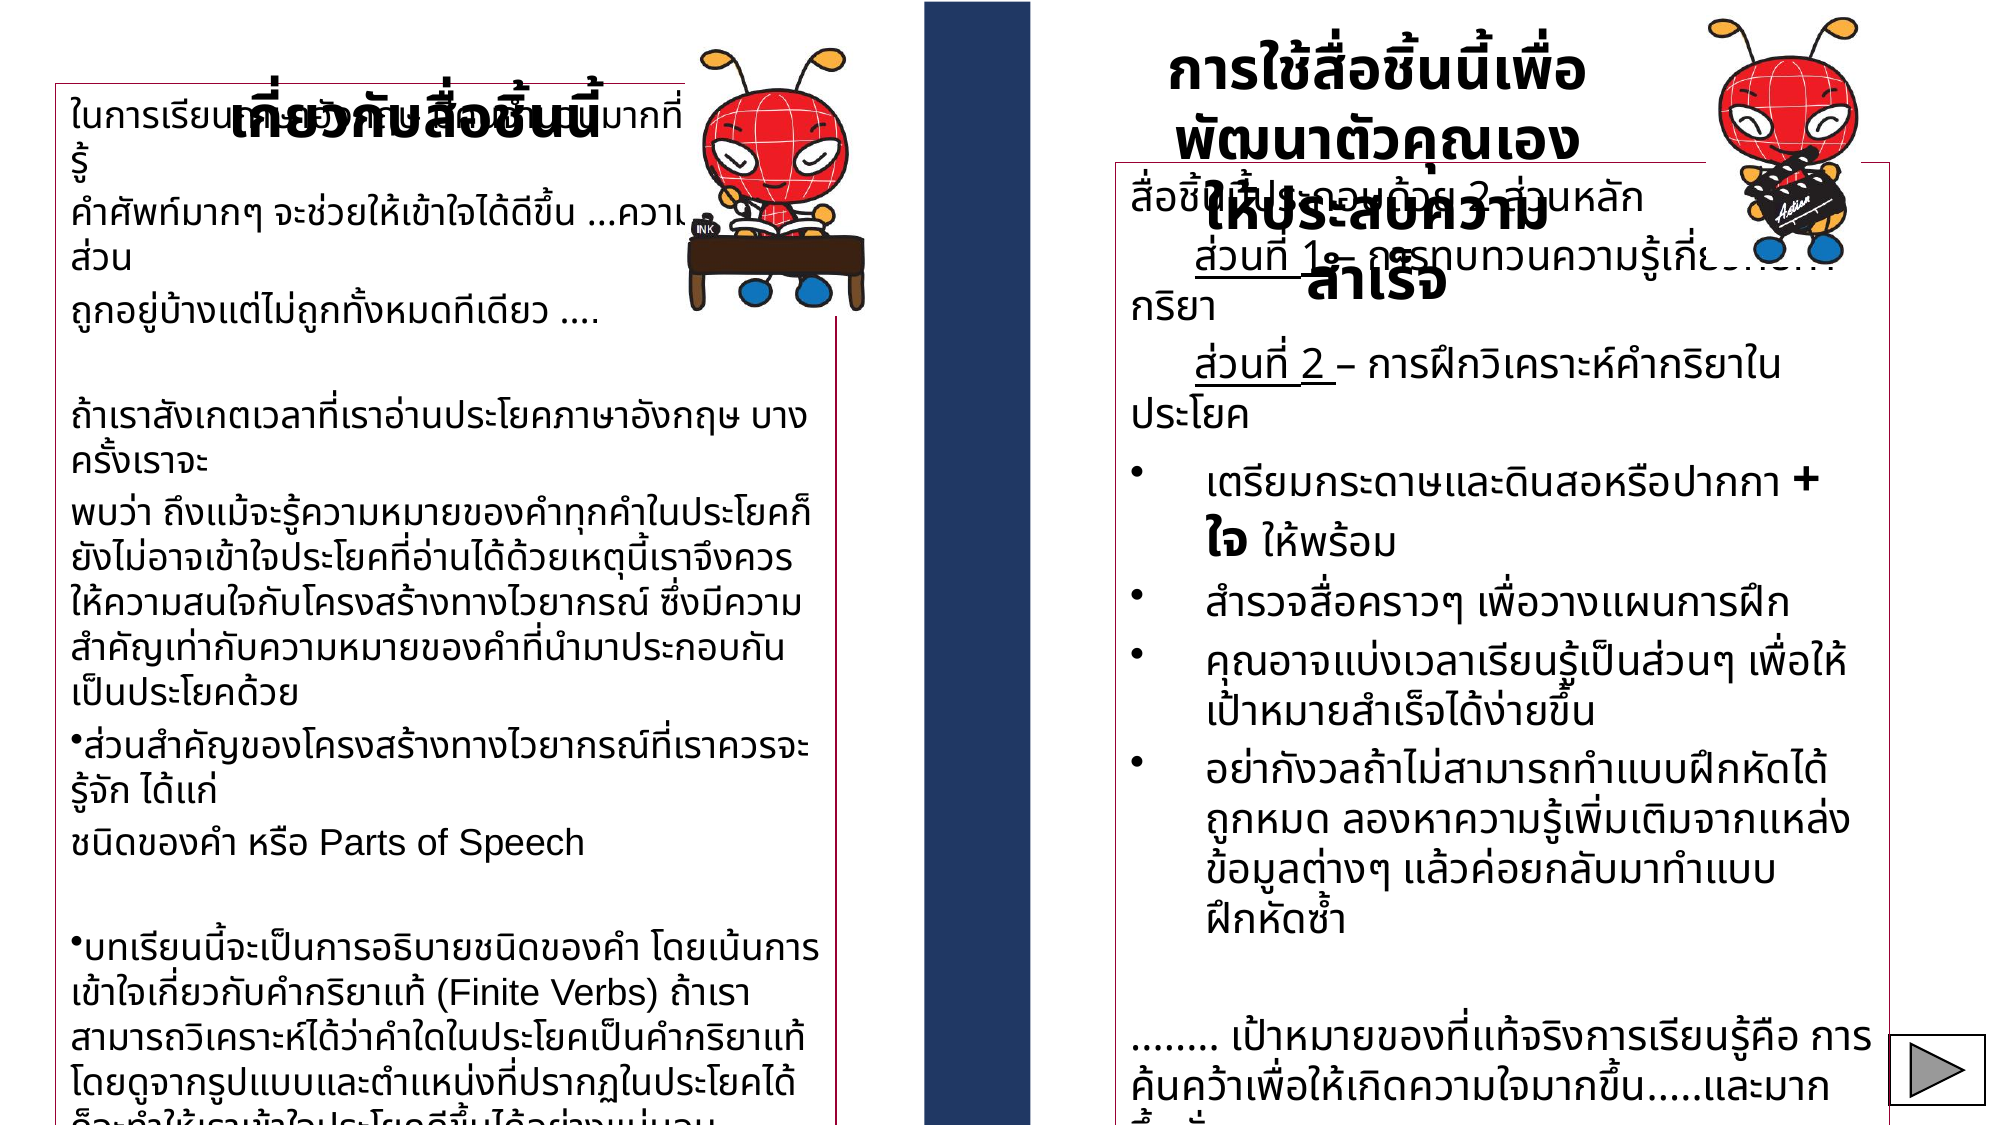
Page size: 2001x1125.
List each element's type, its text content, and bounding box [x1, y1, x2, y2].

text_box ในการเรียนภาษาอังกฤษ มีคนจำนวนมากที่คิดว่าการรู้ คำศัพท์มากๆ จะช่วยให้เข้าใจได้ดีขึ้น …ความคิดนี้มีส่วน ถูกอยู่บ้างแต่ไม่ถูกทั้งหมดทีเดียว …. ถ้าเราสังเกตเวลาที่เราอ่านประโยคภาษาอังกฤษ บางครั้งเราจะ พบว่า ถึงแม้จะรู้ความหมายของคำทุกคำในประโยคก็ยังไม่อาจเข้าใจประโยคที่อ่านได้ด้วยเหตุนี้เราจึงควรให้ความสนใจกับโครงสร้างทางไวยากรณ์ ซึ่งมีความสำคัญเท่ากับความหมายของคำที่นำมาประกอบกันเป็นประโยคด้วย ส่วนสำคัญของโครงสร้างทางไวยากรณ์ที่เราควรจะรู้จัก ได้แก่ ชนิดของคำ หรือ Parts of Speech บทเรียนนี้จะเป็นการอธิบายชนิดของคำ โดยเน้นการเข้าใจเกี่ยวกับคำกริยาแท้ (Finite Verbs) ถ้าเราสามารถวิเคราะห์ได้ว่าคำใดในประโยคเป็นคำกริยาแท้ โดยดูจากรูปแบบและตำแหน่งที่ปรากฏในประโยคได้ ก็จะทำให้เราเข้าใจประโยคดีขึ้นได้อย่างแน่นอน [55, 83, 837, 1125]
text_box [1890, 1034, 1986, 1106]
text_box เกี่ยวกับสื่อชิ้นนี้ [58, 70, 685, 158]
text_box [923, 1, 1031, 1125]
text_box สื่อชิ้นนี้ประกอบด้วย 2 ส่วนหลัก ส่วนที่ 1 – การทบทวนความรู้เกี่ยวกับคำกริยา ส่วนที่ 2 – การฝึกวิเคราะห์คำกริยาในประโยค เตรียมกระดาษและดินสอหรือปากกา + ใจ ให้พร้อม สำรวจสื่อคราวๆ เพื่อวางแผนการฝึก คุณอาจแบ่งเวลาเรียนรู้เป็นส่วนๆ เพื่อให้เป้าหมายสำเร็จได้ง่ายขึ้น อย่ากังวลถ้าไม่สามารถทำแบบฝึกหัดได้ถูกหมด ลองหาความรู้เพิ่มเติมจากแหล่งข้อมูลต่างๆ แล้วค่อยกลับมาทำแบบฝึกหัดซ้ำ ........ เป้าหมายของที่แท้จริงการเรียนรู้คือ การค้นคว้าเพื่อให้เกิดความใจมากขึ้น.....และมากขึ้นนั่นเอง [1115, 162, 1890, 1125]
picture [685, 46, 871, 316]
text_box การใช้สื่อชิ้นนี้เพื่อพัฒนาตัวคุณเองให้ประสบความสำเร็จ [1133, 22, 1622, 162]
picture [1706, 15, 1861, 267]
